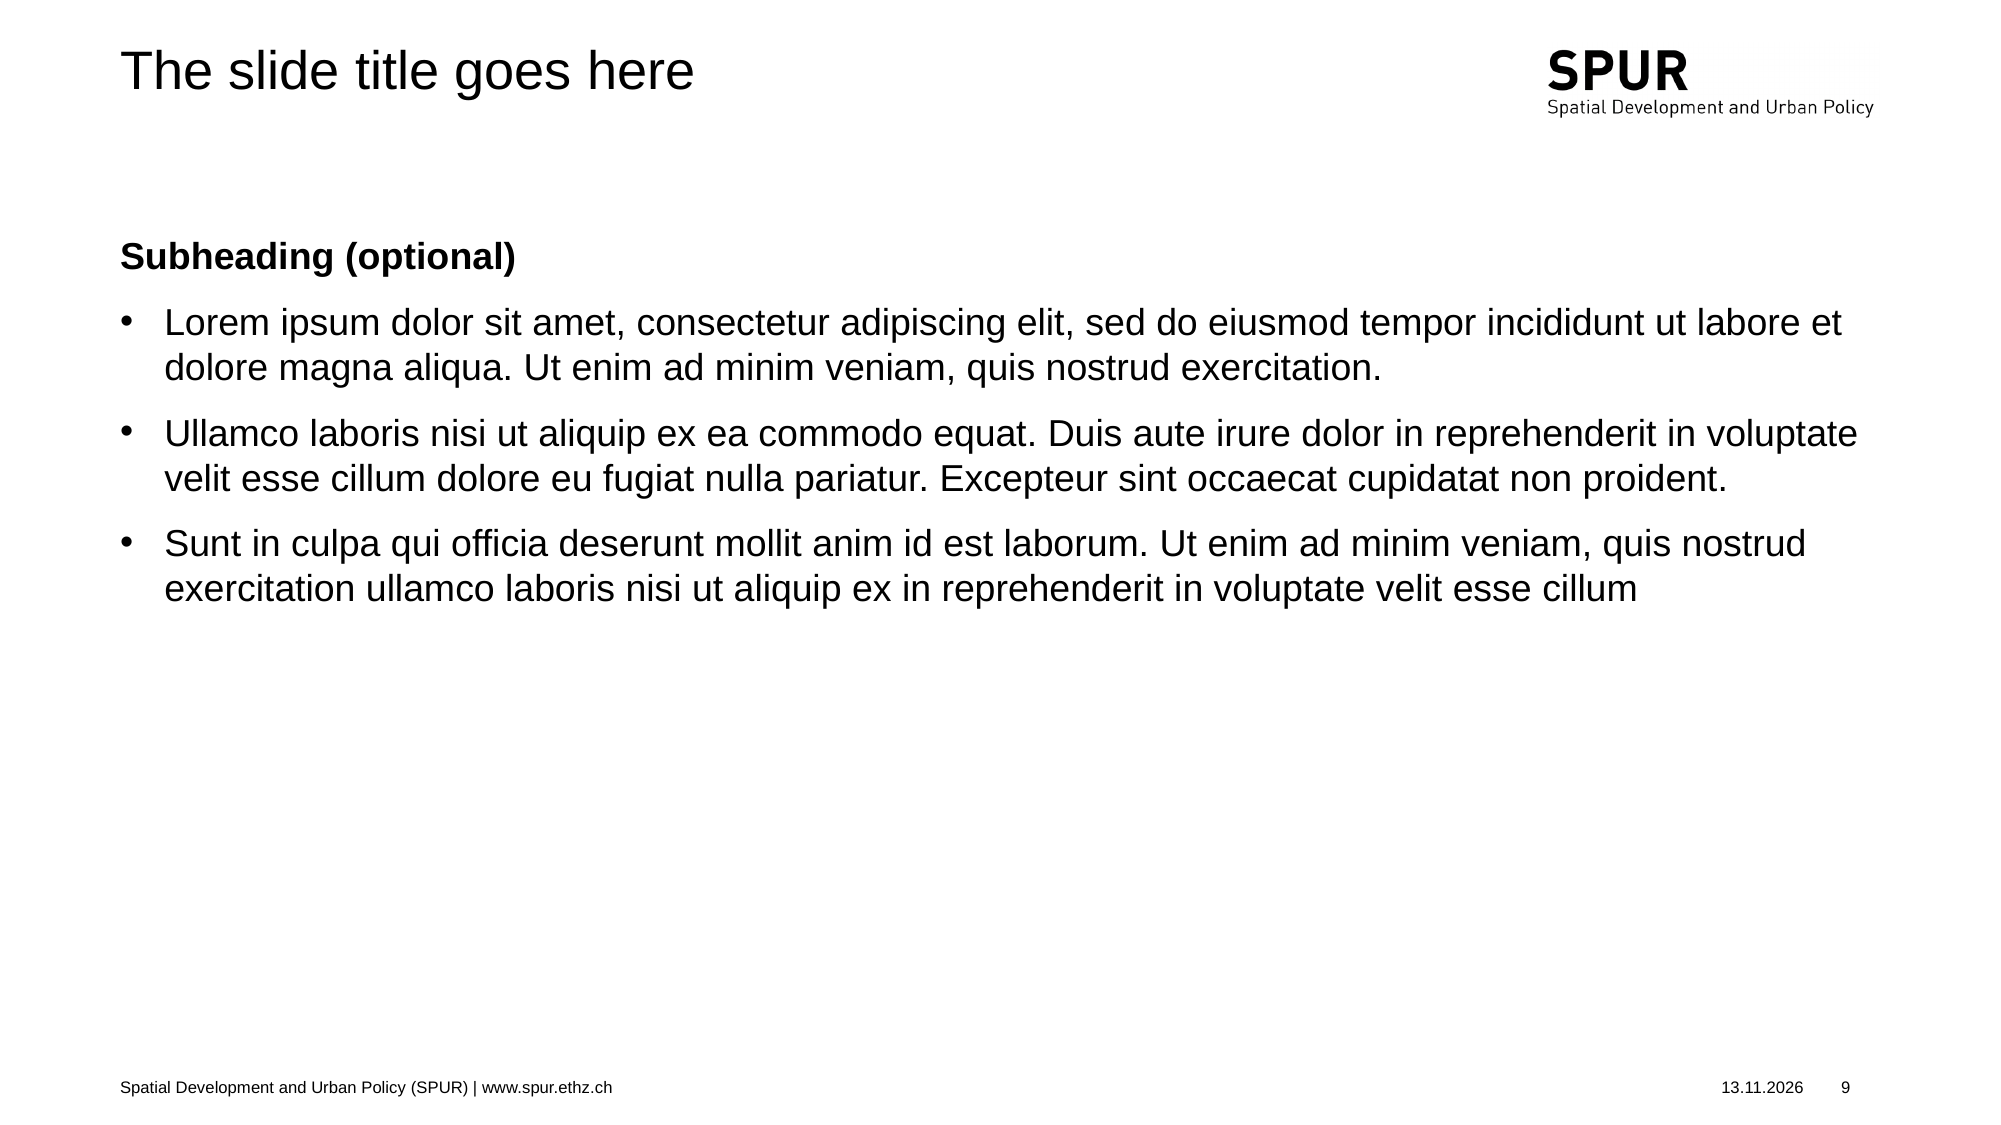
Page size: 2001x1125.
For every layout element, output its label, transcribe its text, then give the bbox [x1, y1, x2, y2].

list Subheading (optional) Lorem ipsum dolor sit amet, consectetur adipiscing elit, sed do eiusmod tempor incididunt ut labore et dolore magna aliqua. Ut enim ad minim veniam, quis nostrud exercitation. Ullamco laboris nisi ut aliquip ex ea commodo equat. Duis aute irure dolor in reprehenderit in voluptate velit esse cillum dolore eu fugiat nulla pariatur. Excepteur sint occaecat cupidatat non proident. Sunt in culpa qui officia deserunt mollit anim id est laborum. Ut enim ad minim veniam, quis nostrud exercitation ullamco laboris nisi ut aliquip ex in reprehenderit in voluptate velit esse cillum [120, 231, 1880, 1000]
title The slide title goes here [120, 42, 1880, 191]
